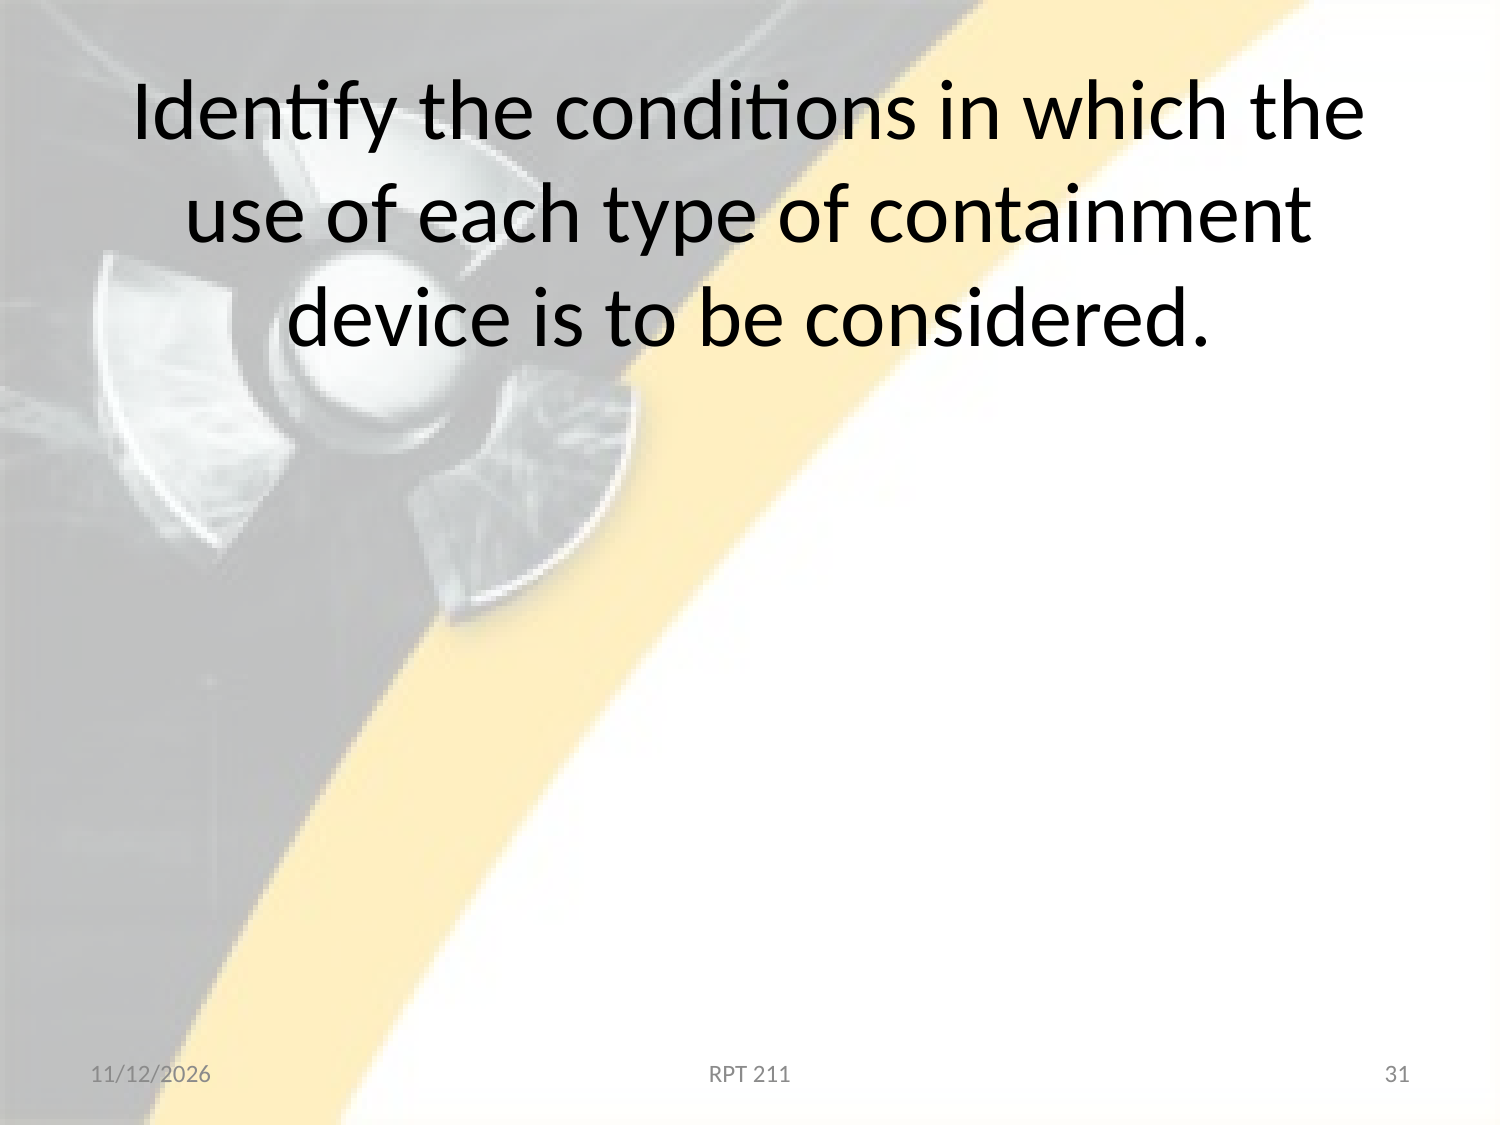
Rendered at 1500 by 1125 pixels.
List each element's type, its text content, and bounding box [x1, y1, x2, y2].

slide_number 31 [1074, 1042, 1425, 1103]
title Identify the conditions in which the use of each type of containment device is to be considered. [75, 45, 1425, 475]
footer RPT 211 [512, 1042, 988, 1103]
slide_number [75, 1042, 425, 1103]
